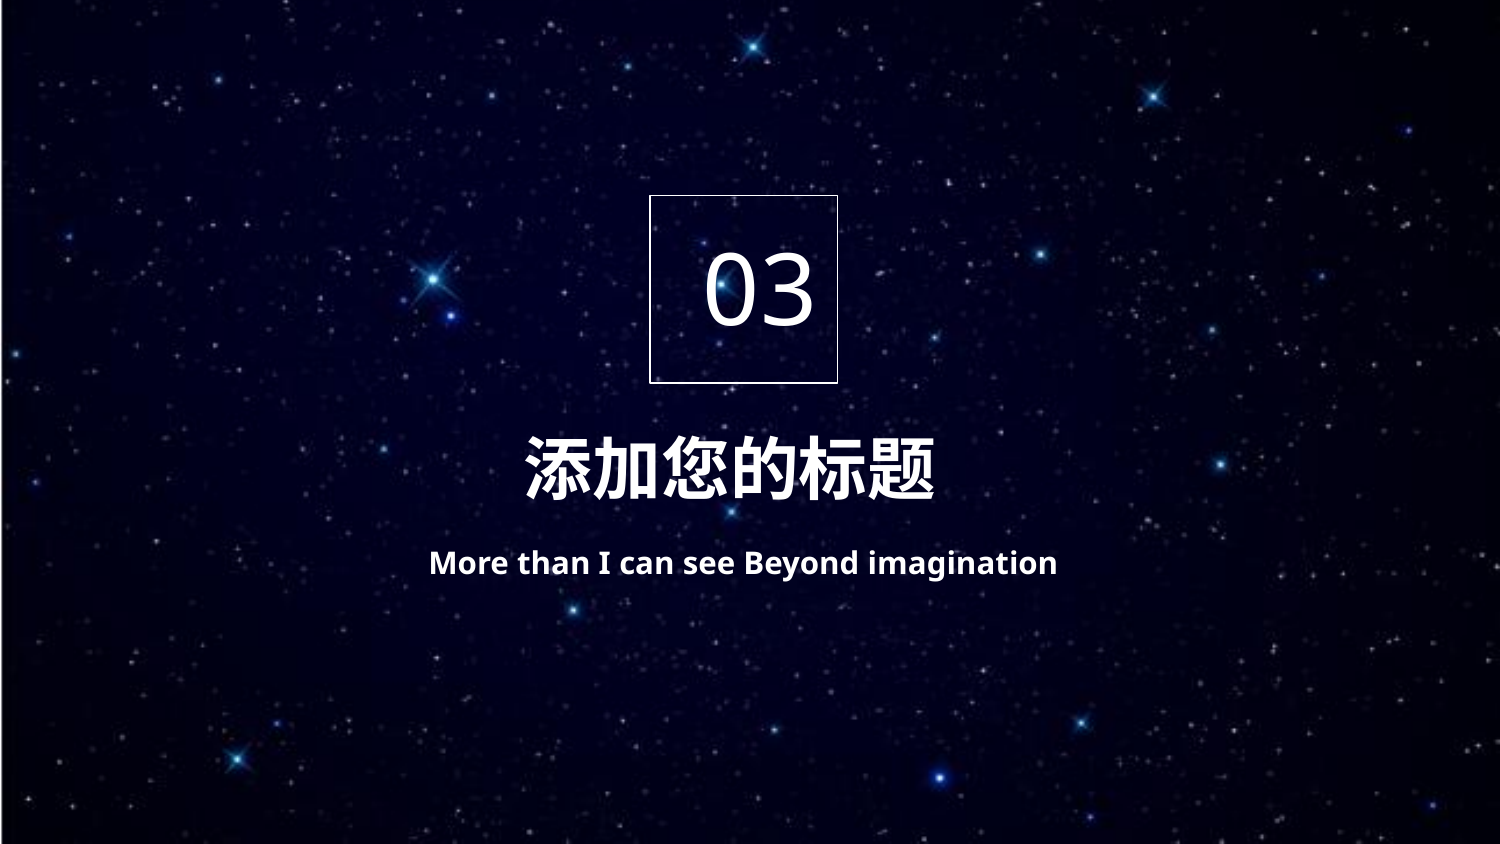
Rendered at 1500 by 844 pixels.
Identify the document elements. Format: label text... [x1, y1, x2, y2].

picture [0, 0, 1500, 844]
text_box [650, 195, 838, 383]
text_box 添加您的标题 [296, 418, 1165, 516]
text_box More than I can see Beyond imagination [396, 535, 1092, 588]
